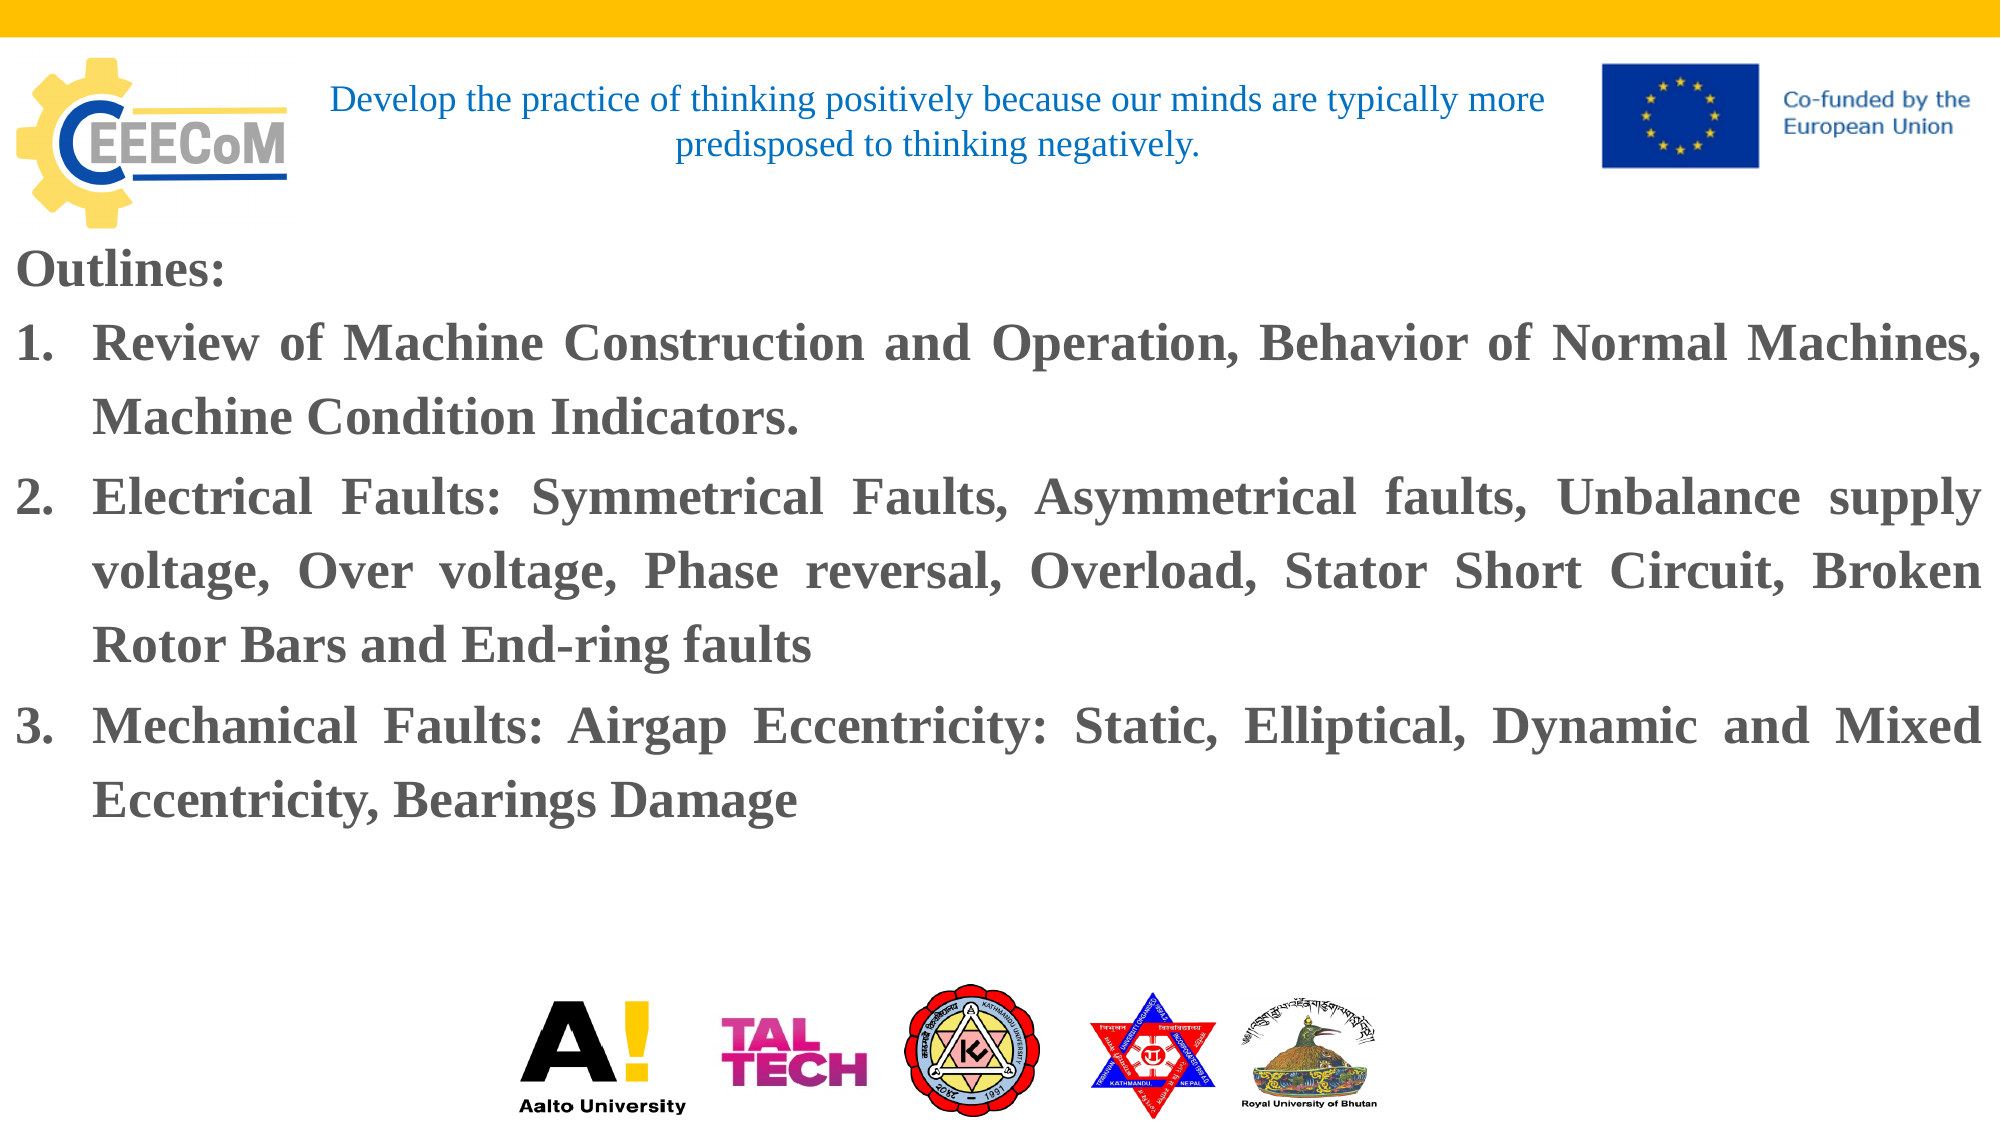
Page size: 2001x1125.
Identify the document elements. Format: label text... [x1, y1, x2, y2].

title Develop the practice of thinking positively because our minds are typically more predisposed to thinking negatively. [312, 37, 1565, 201]
picture [1595, 46, 2000, 181]
list Outlines: Review of Machine Construction and Operation, Behavior of Normal Machines, Machine Condition Indicators. Electrical Faults: Symmetrical Faults, Asymmetrical faults, Unbalance supply voltage, Over voltage, Phase reversal, Overload, Stator Short Circuit, Broken Rotor Bars and End-ring faults Mechanical Faults: Airgap Eccentricity: Static, Elliptical, Dynamic and Mixed Eccentricity, Bearings Damage [0, 224, 2000, 975]
picture [11, 50, 299, 224]
picture [512, 984, 1382, 1125]
